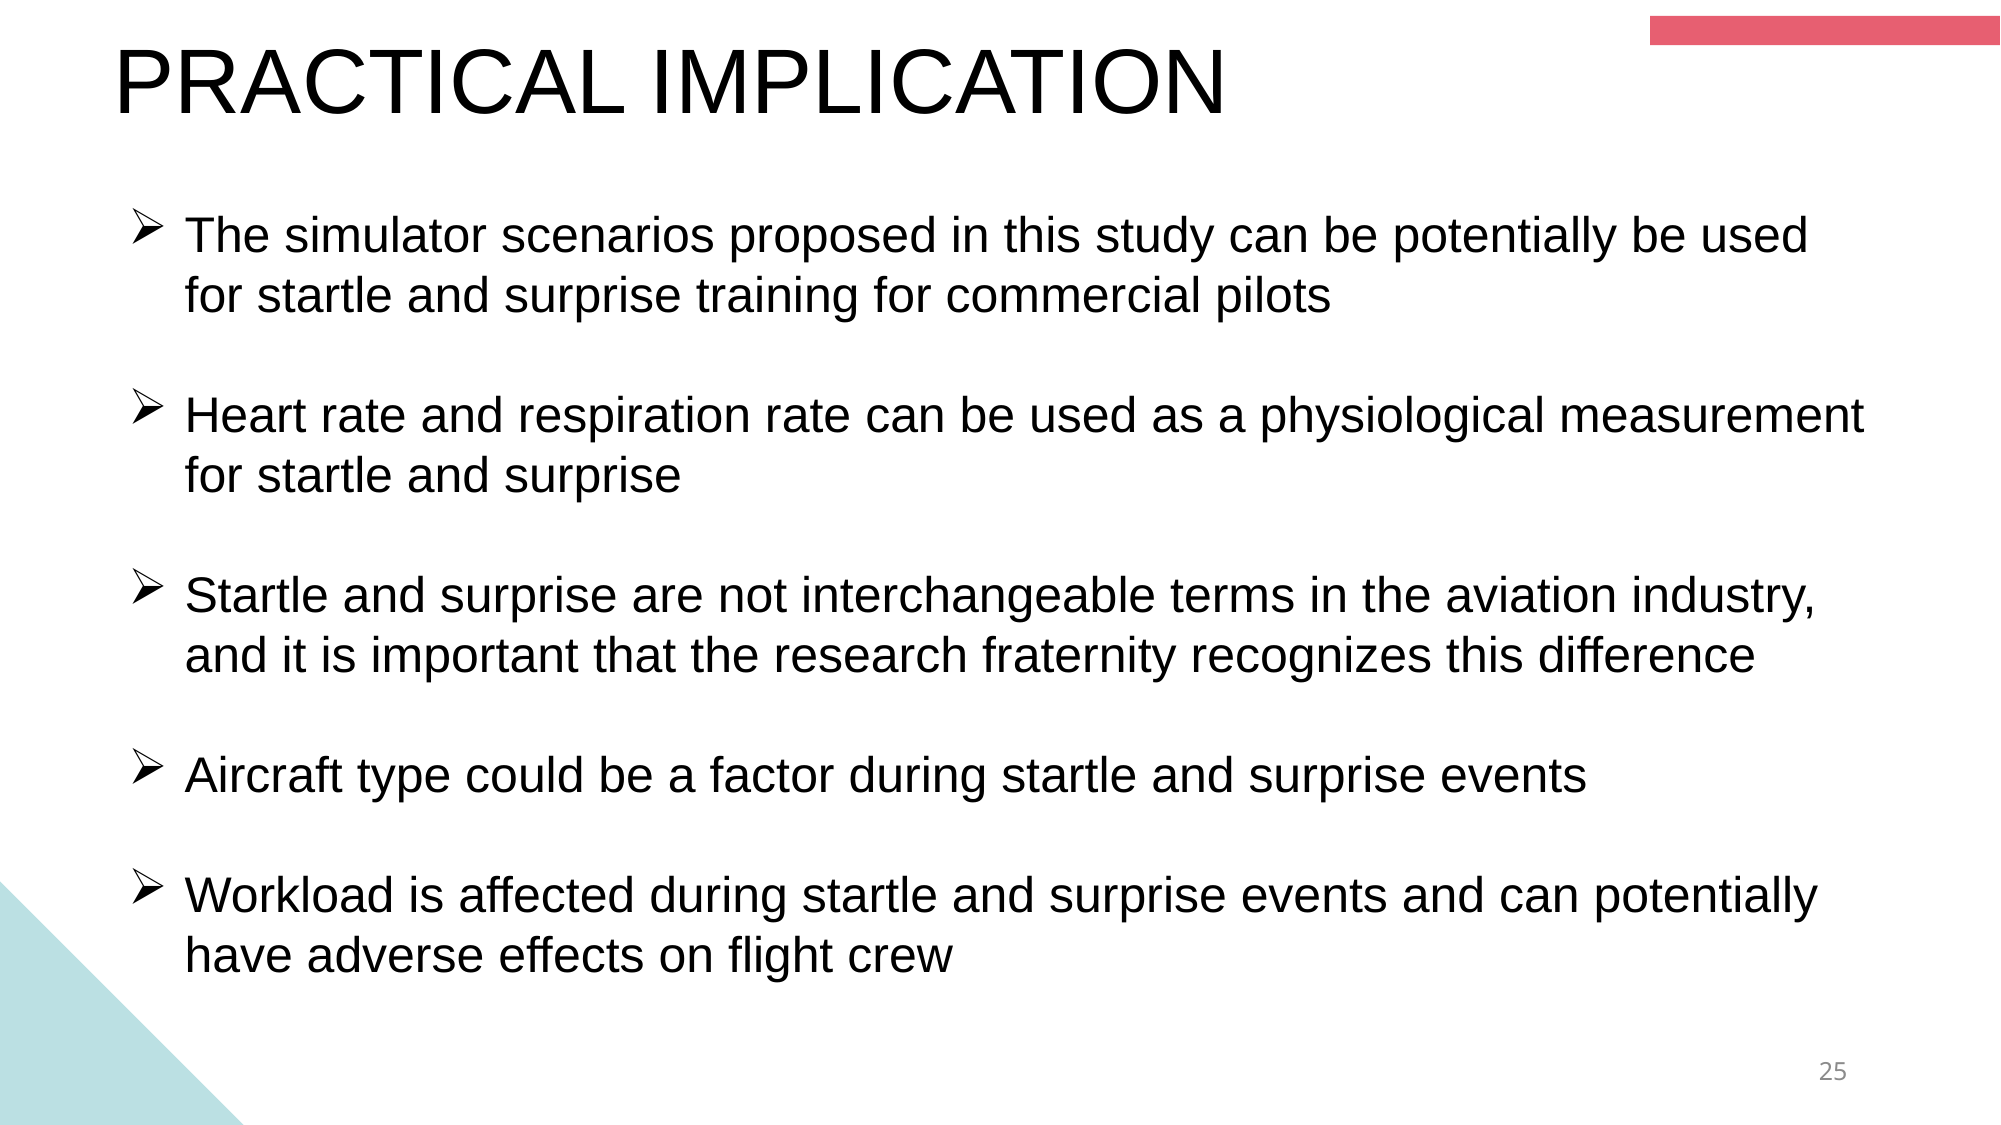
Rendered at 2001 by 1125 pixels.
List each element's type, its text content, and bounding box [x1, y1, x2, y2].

text_box [0, 879, 246, 1125]
text_box The simulator scenarios proposed in this study can be potentially be used for startle and surprise training for commercial pilots Heart rate and respiration rate can be used as a physiological measurement for startle and surprise Startle and surprise are not interchangeable terms in the aviation industry, and it is important that the research fraternity recognizes this difference Aircraft type could be a factor during startle and surprise events Workload is affected during startle and surprise events and can potentially have adverse effects on flight crew [113, 194, 1887, 990]
slide_number 25 [1412, 1042, 1863, 1103]
text_box PRACTICAL IMPLICATION [113, 21, 1887, 132]
text_box [1649, 15, 2000, 46]
